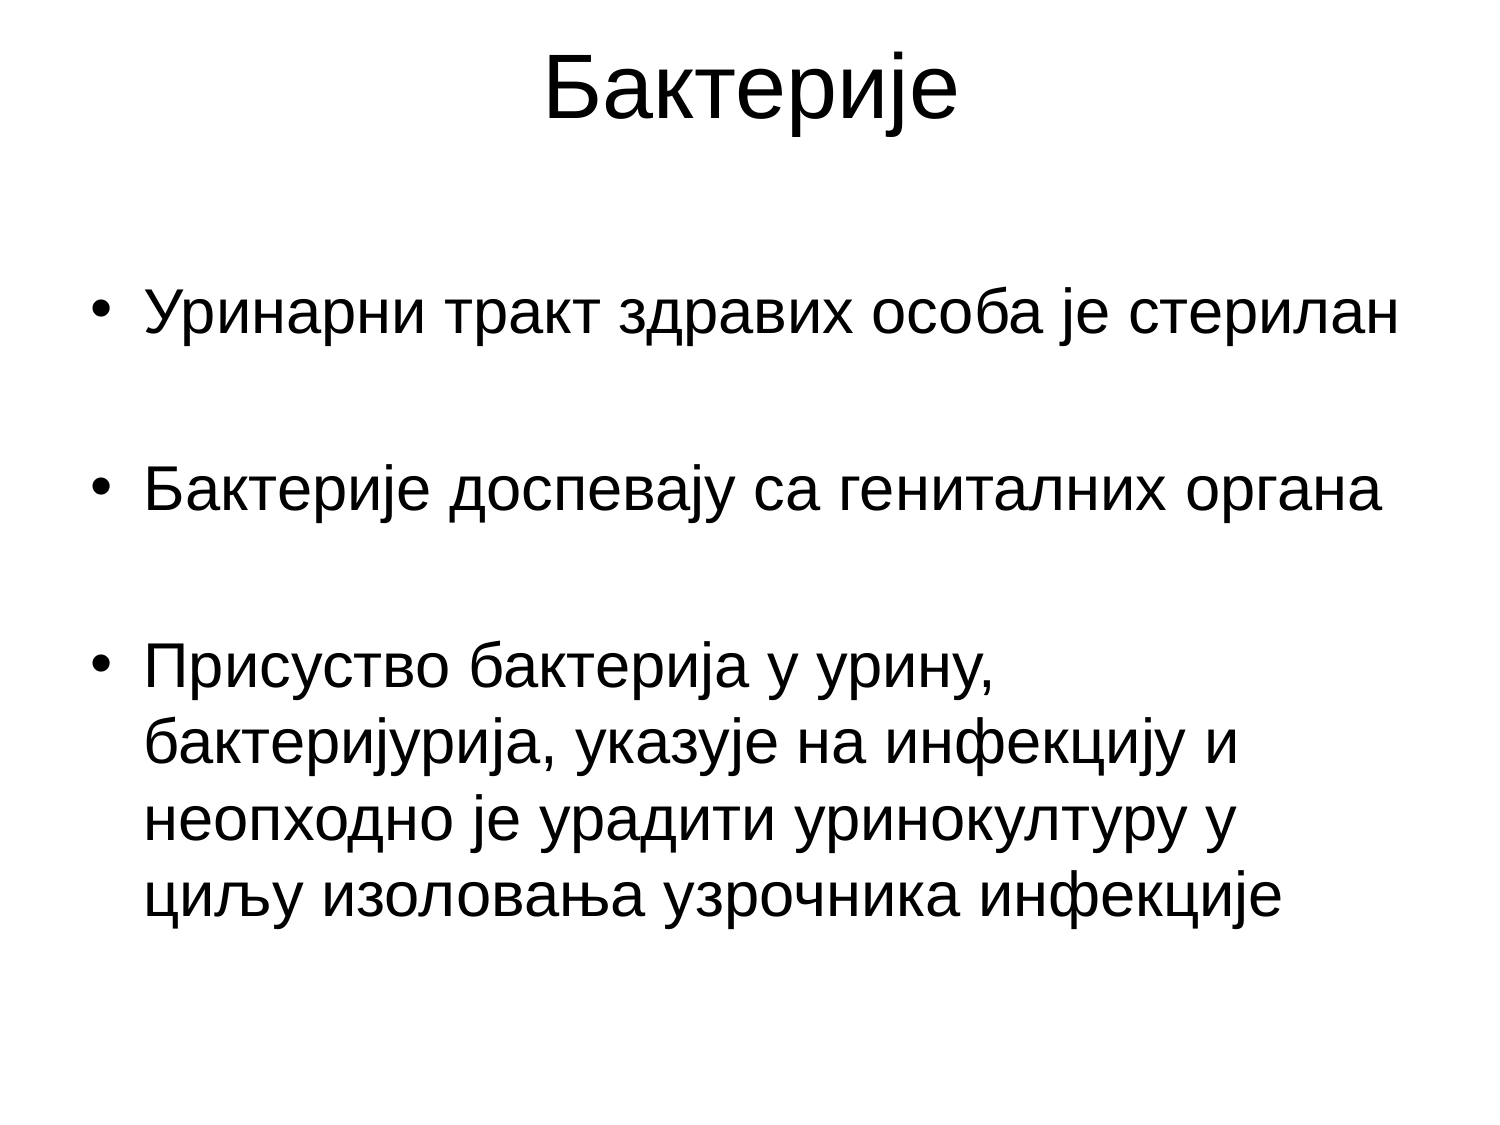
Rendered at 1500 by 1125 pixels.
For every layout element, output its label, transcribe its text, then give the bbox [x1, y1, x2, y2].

list Уринарни тракт здравих особа је стерилан Бактерије доспевају са гениталних органа Присуство бактерија у урину, бактеријурија, указује на инфекцију и неопходно је урадити уринокултуру у циљу изоловања узрочника инфекције [75, 262, 1425, 1083]
title Бактерије [76, 0, 1427, 163]
